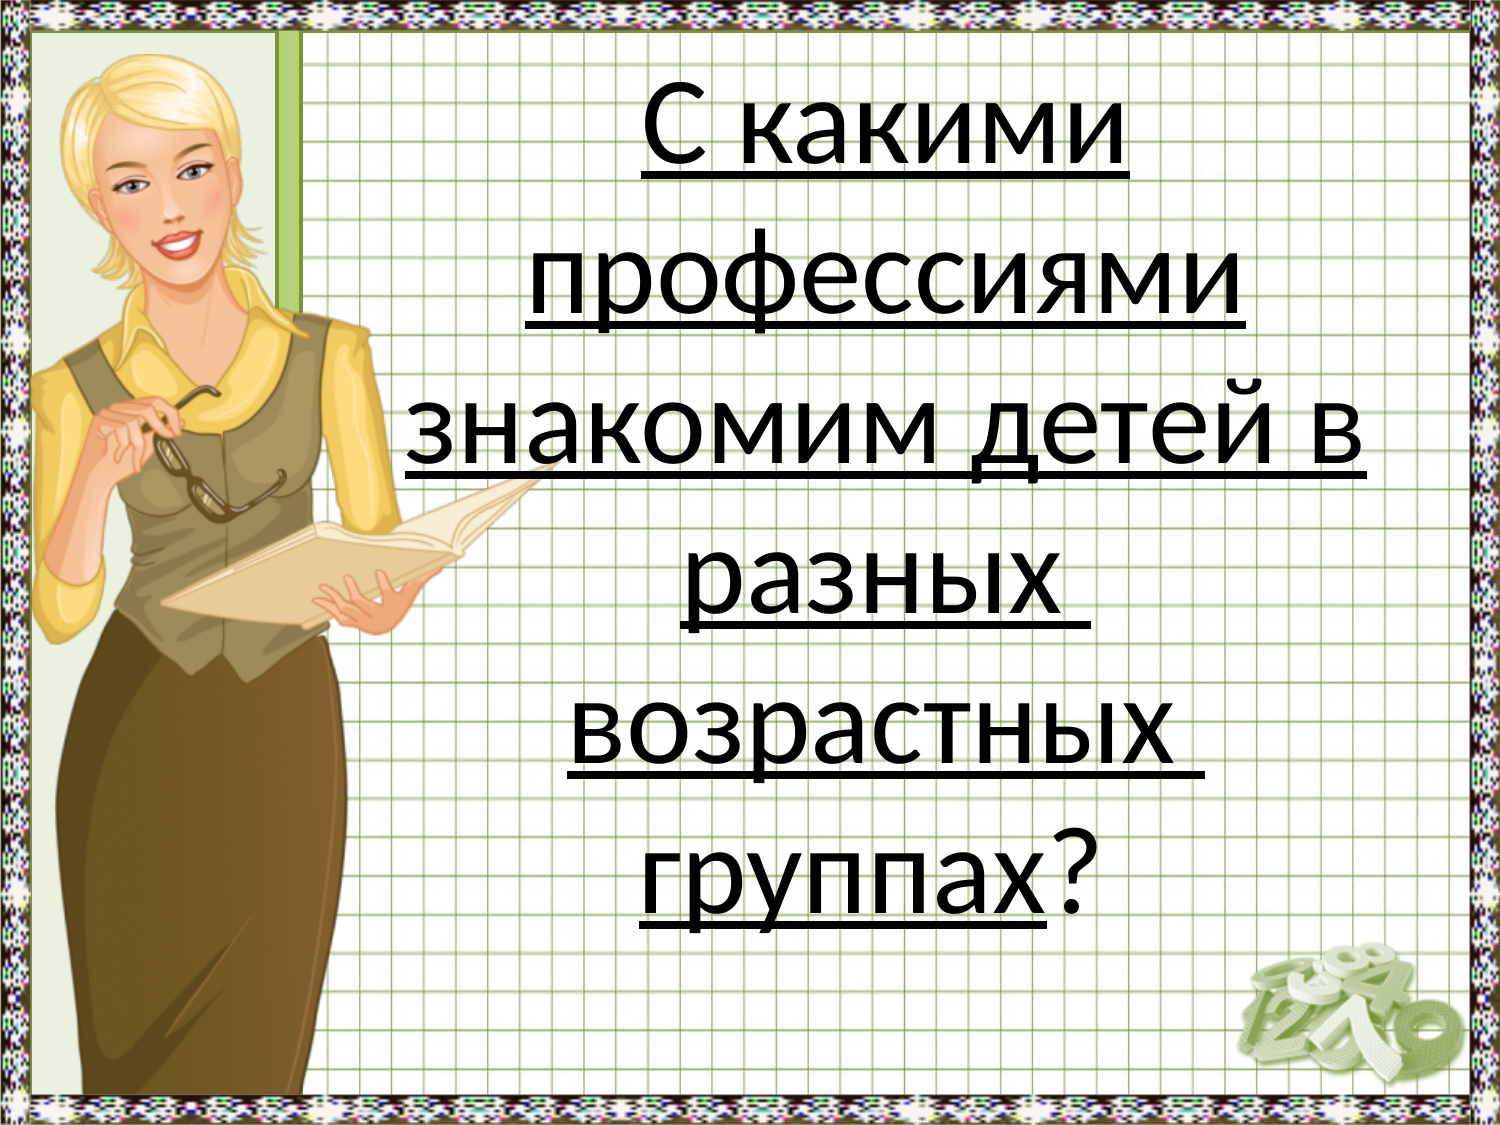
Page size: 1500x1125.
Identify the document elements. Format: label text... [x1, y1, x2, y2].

picture [0, 0, 1500, 1125]
title С какими профессиями знакомим детей в разных возрастных группах? [301, 42, 1469, 1090]
